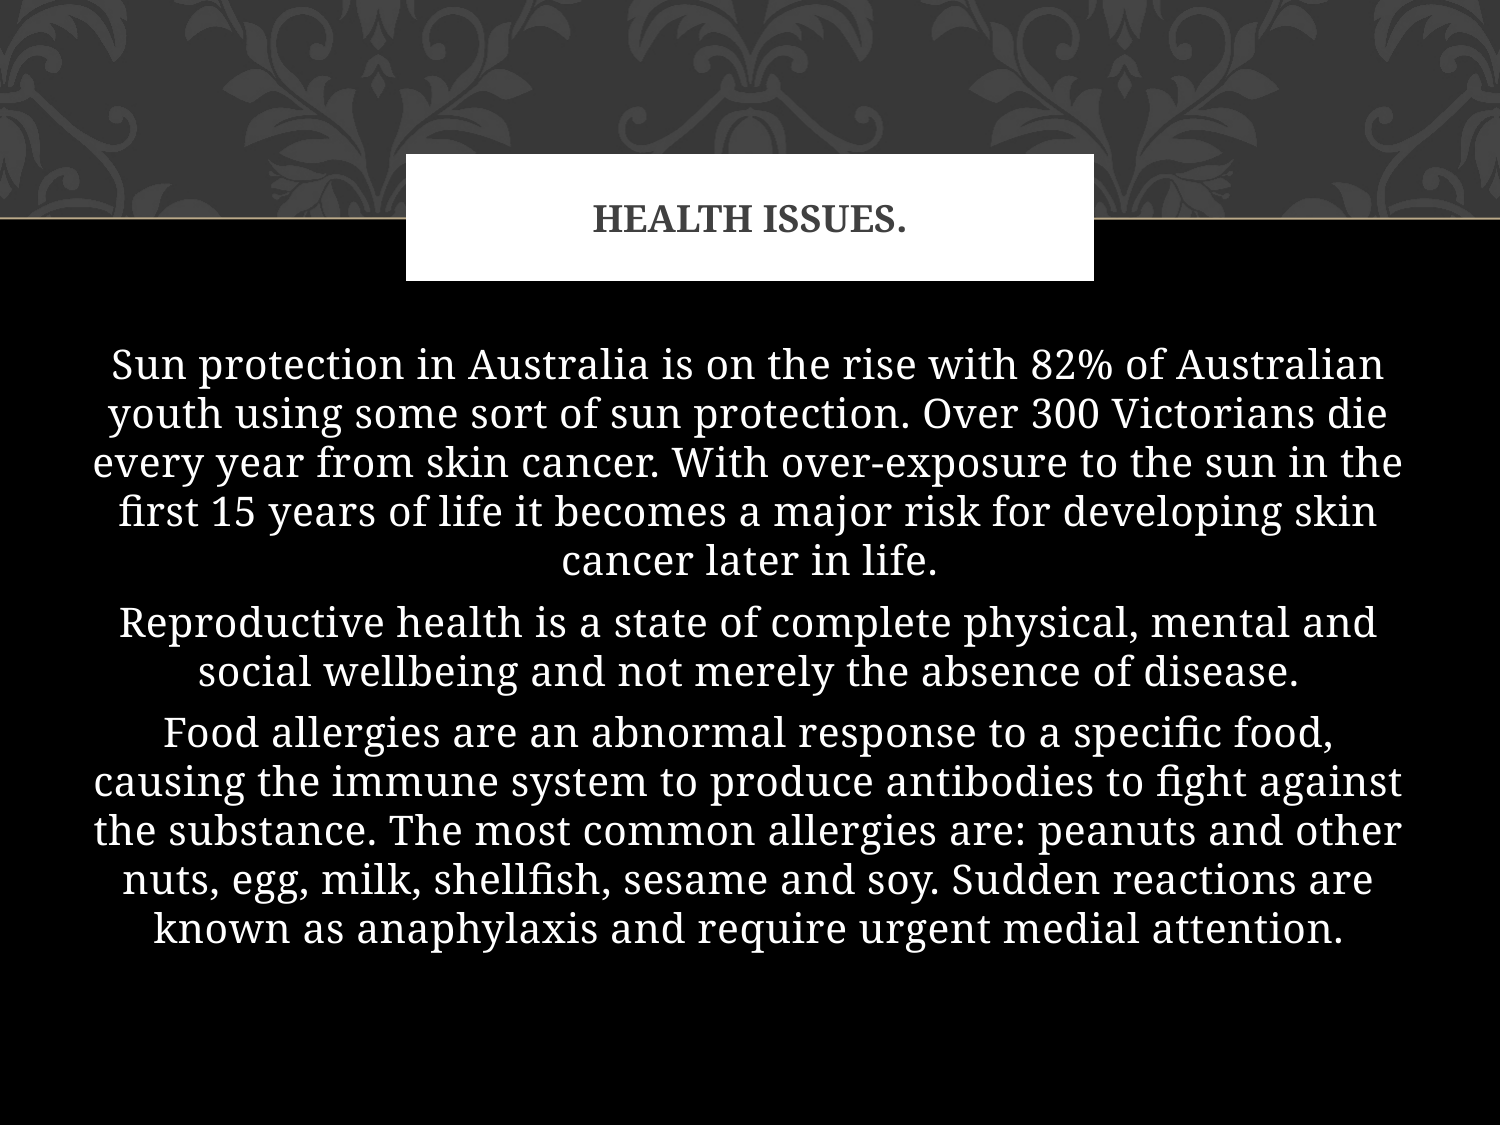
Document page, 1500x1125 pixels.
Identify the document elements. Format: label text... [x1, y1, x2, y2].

list Sun protection in Australia is on the rise with 82% of Australian youth using some sort of sun protection. Over 300 Victorians die every year from skin cancer. With over-exposure to the sun in the first 15 years of life it becomes a major risk for developing skin cancer later in life. Reproductive health is a state of complete physical, mental and social wellbeing and not merely the absence of disease. Food allergies are an abnormal response to a specific food, causing the immune system to produce antibodies to fight against the substance. The most common allergies are: peanuts and other nuts, egg, milk, shellfish, sesame and soy. Sudden reactions are known as anaphylaxis and require urgent medial attention. [75, 331, 1425, 1000]
title Health Issues. [406, 154, 1094, 281]
